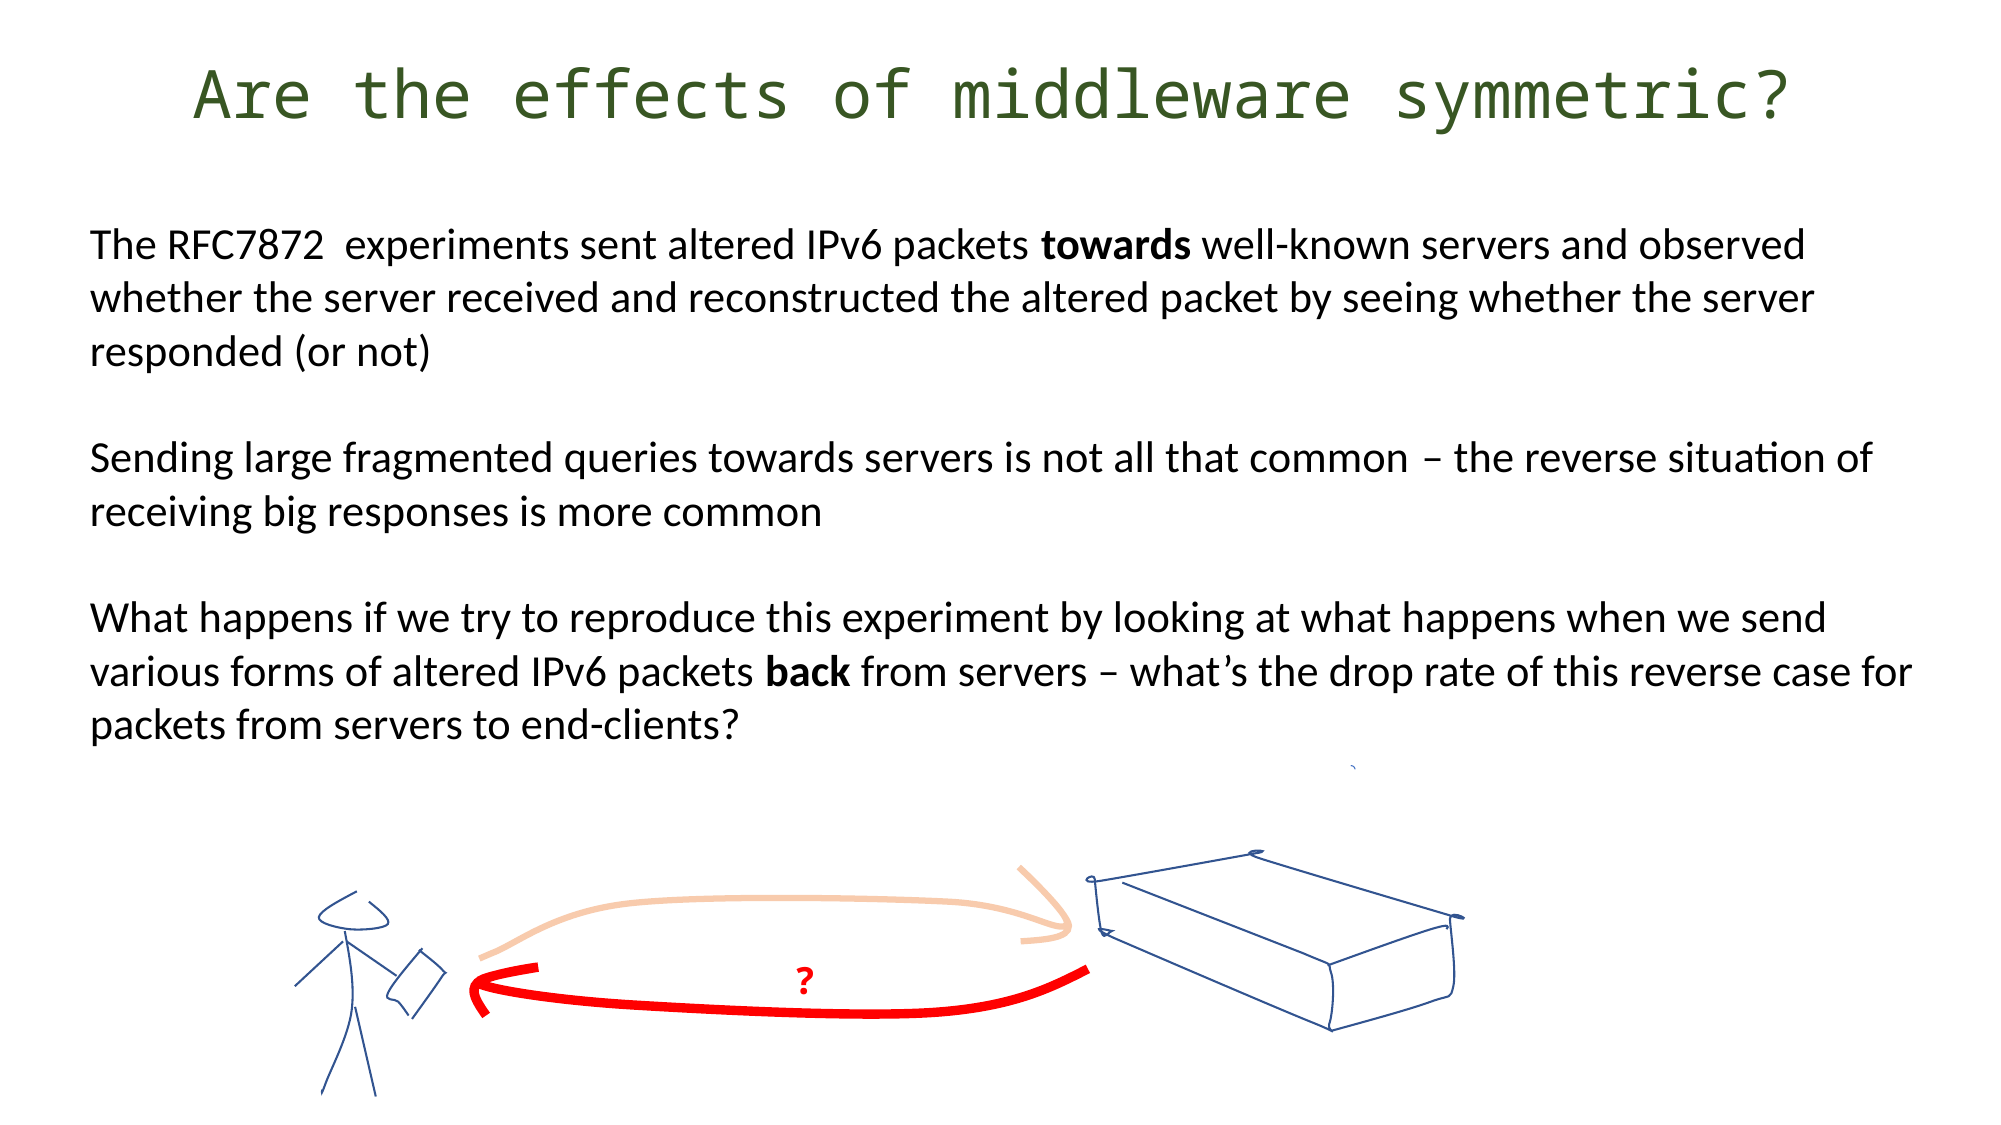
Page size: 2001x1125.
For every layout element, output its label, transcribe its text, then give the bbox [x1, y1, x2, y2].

text_box [317, 890, 390, 931]
text_box Are the effects of middleware symmetric? [101, 44, 1884, 140]
text_box [345, 940, 398, 977]
text_box ? [778, 949, 831, 1010]
text_box [320, 930, 354, 1096]
text_box [411, 949, 448, 1020]
text_box [1085, 849, 1466, 1033]
text_box [1327, 924, 1449, 967]
text_box [294, 940, 344, 987]
text_box [478, 866, 1070, 960]
text_box The RFC7872 experiments sent altered IPv6 packets towards well-known servers and observed whether the server received and reconstructed the altered packet by seeing whether the server responded (or not) Sending large fragmented queries towards servers is not all that common – the reverse situation of receiving big responses is more common What happens if we try to reproduce this experiment by looking at what happens when we send various forms of altered IPv6 packets back from servers – what’s the drop rate of this reverse case for packets from servers to end-clients? [75, 207, 1942, 809]
text_box [354, 1006, 377, 1097]
text_box [385, 951, 418, 1017]
text_box [473, 966, 1089, 1017]
